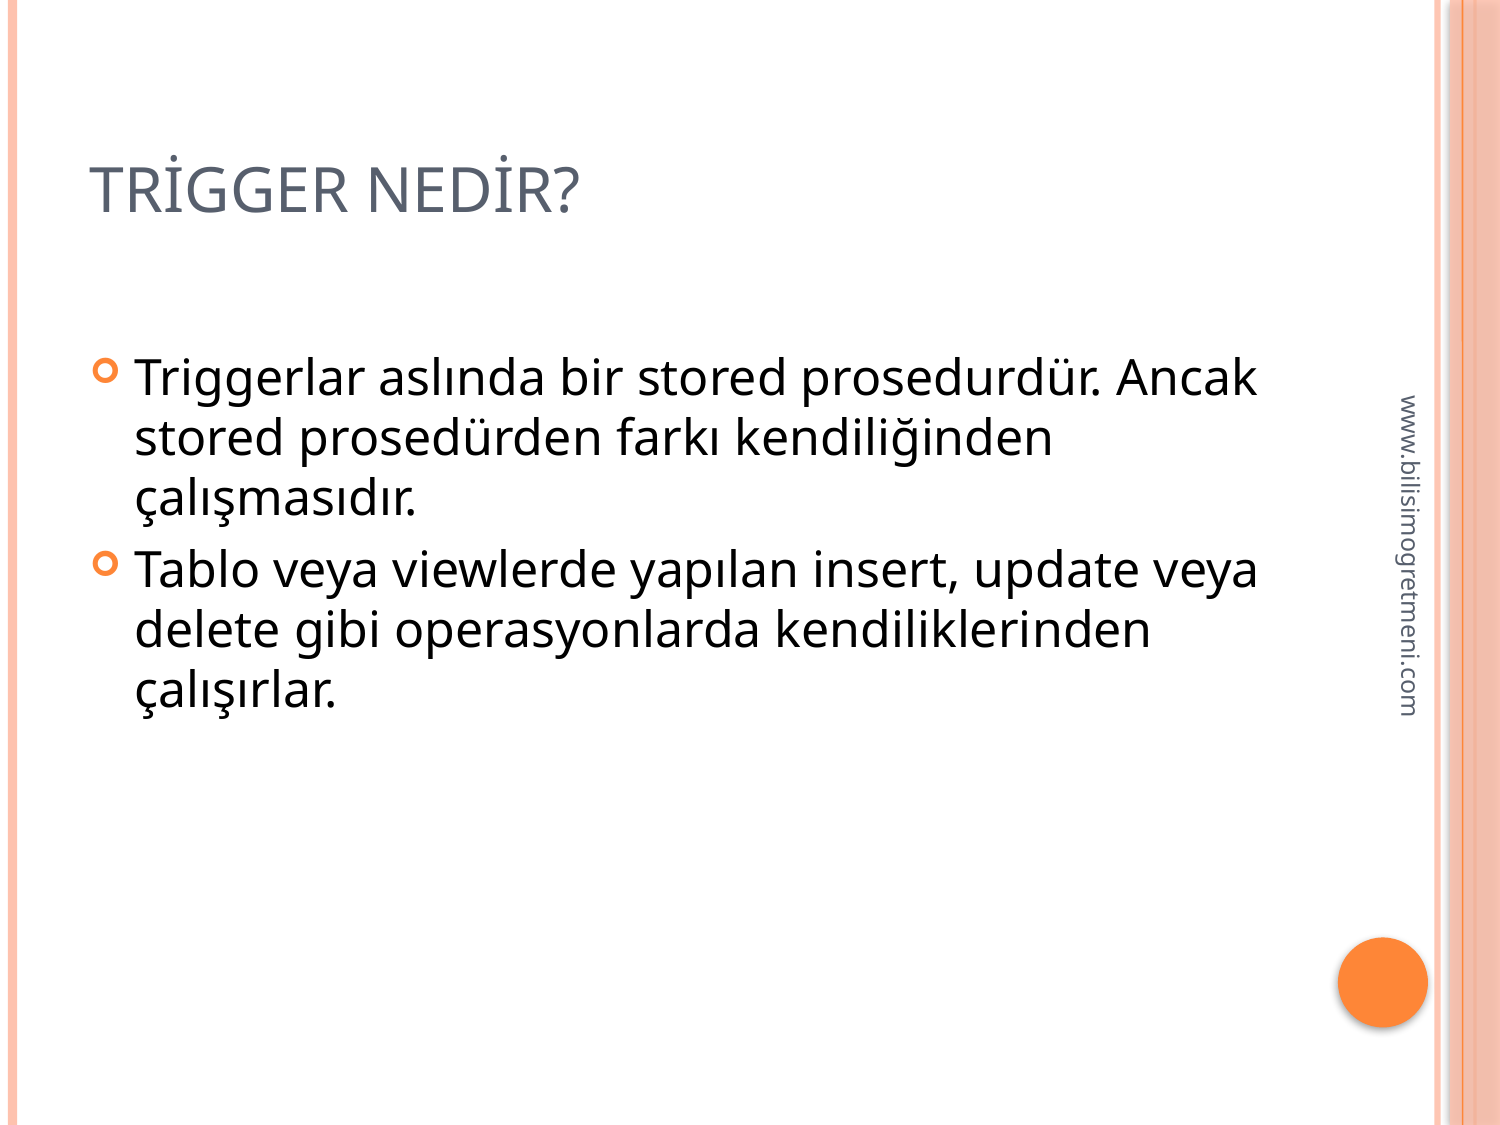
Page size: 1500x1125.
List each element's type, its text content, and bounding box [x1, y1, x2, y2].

title Trigger nedir? [75, 45, 1300, 233]
footer www.bilisimogretmeni.com [1379, 380, 1440, 906]
list Triggerlar aslında bir stored prosedurdür. Ancak stored prosedürden farkı kendiliğinden çalışmasıdır. Tablo veya viewlerde yapılan insert, update veya delete gibi operasyonlarda kendiliklerinden çalışırlar. [75, 338, 1300, 1062]
